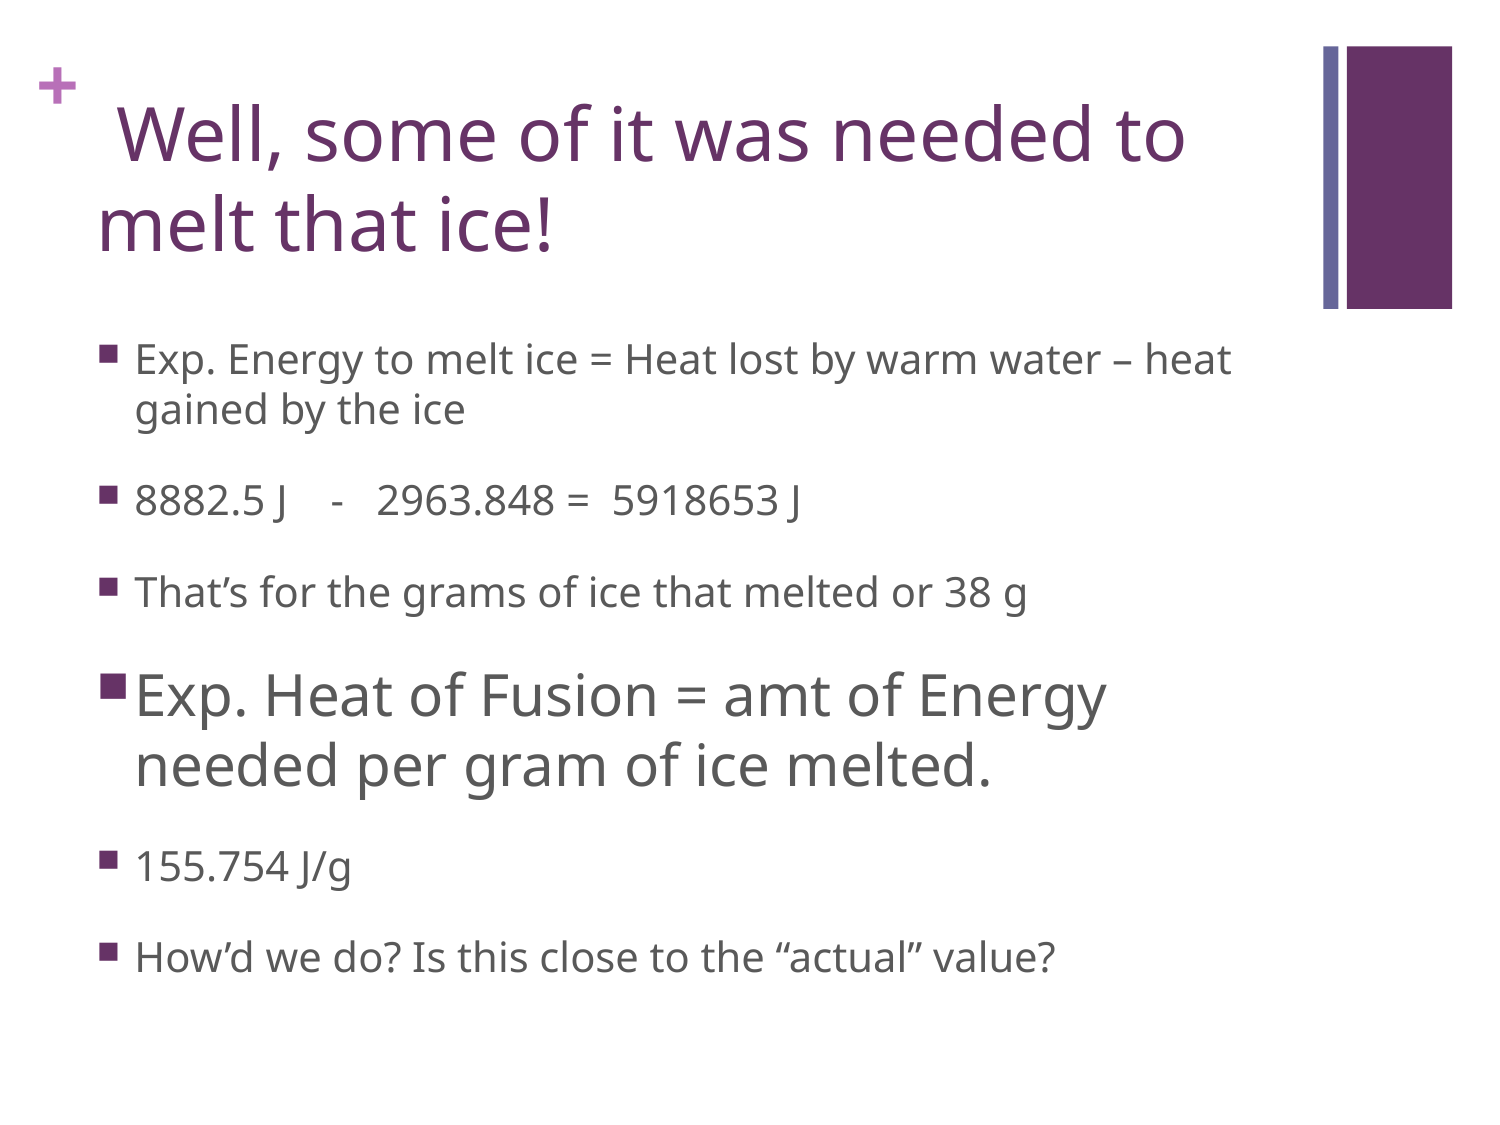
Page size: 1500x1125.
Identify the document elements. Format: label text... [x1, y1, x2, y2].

title Well, some of it was needed to melt that ice! [81, 79, 1322, 263]
list Exp. Energy to melt ice = Heat lost by warm water – heat gained by the ice 8882.5 J - 2963.848 = 5918653 J That’s for the grams of ice that melted or 38 g Exp. Heat of Fusion = amt of Energy needed per gram of ice melted. 155.754 J/g How’d we do? Is this close to the “actual” value? [81, 324, 1322, 1005]
